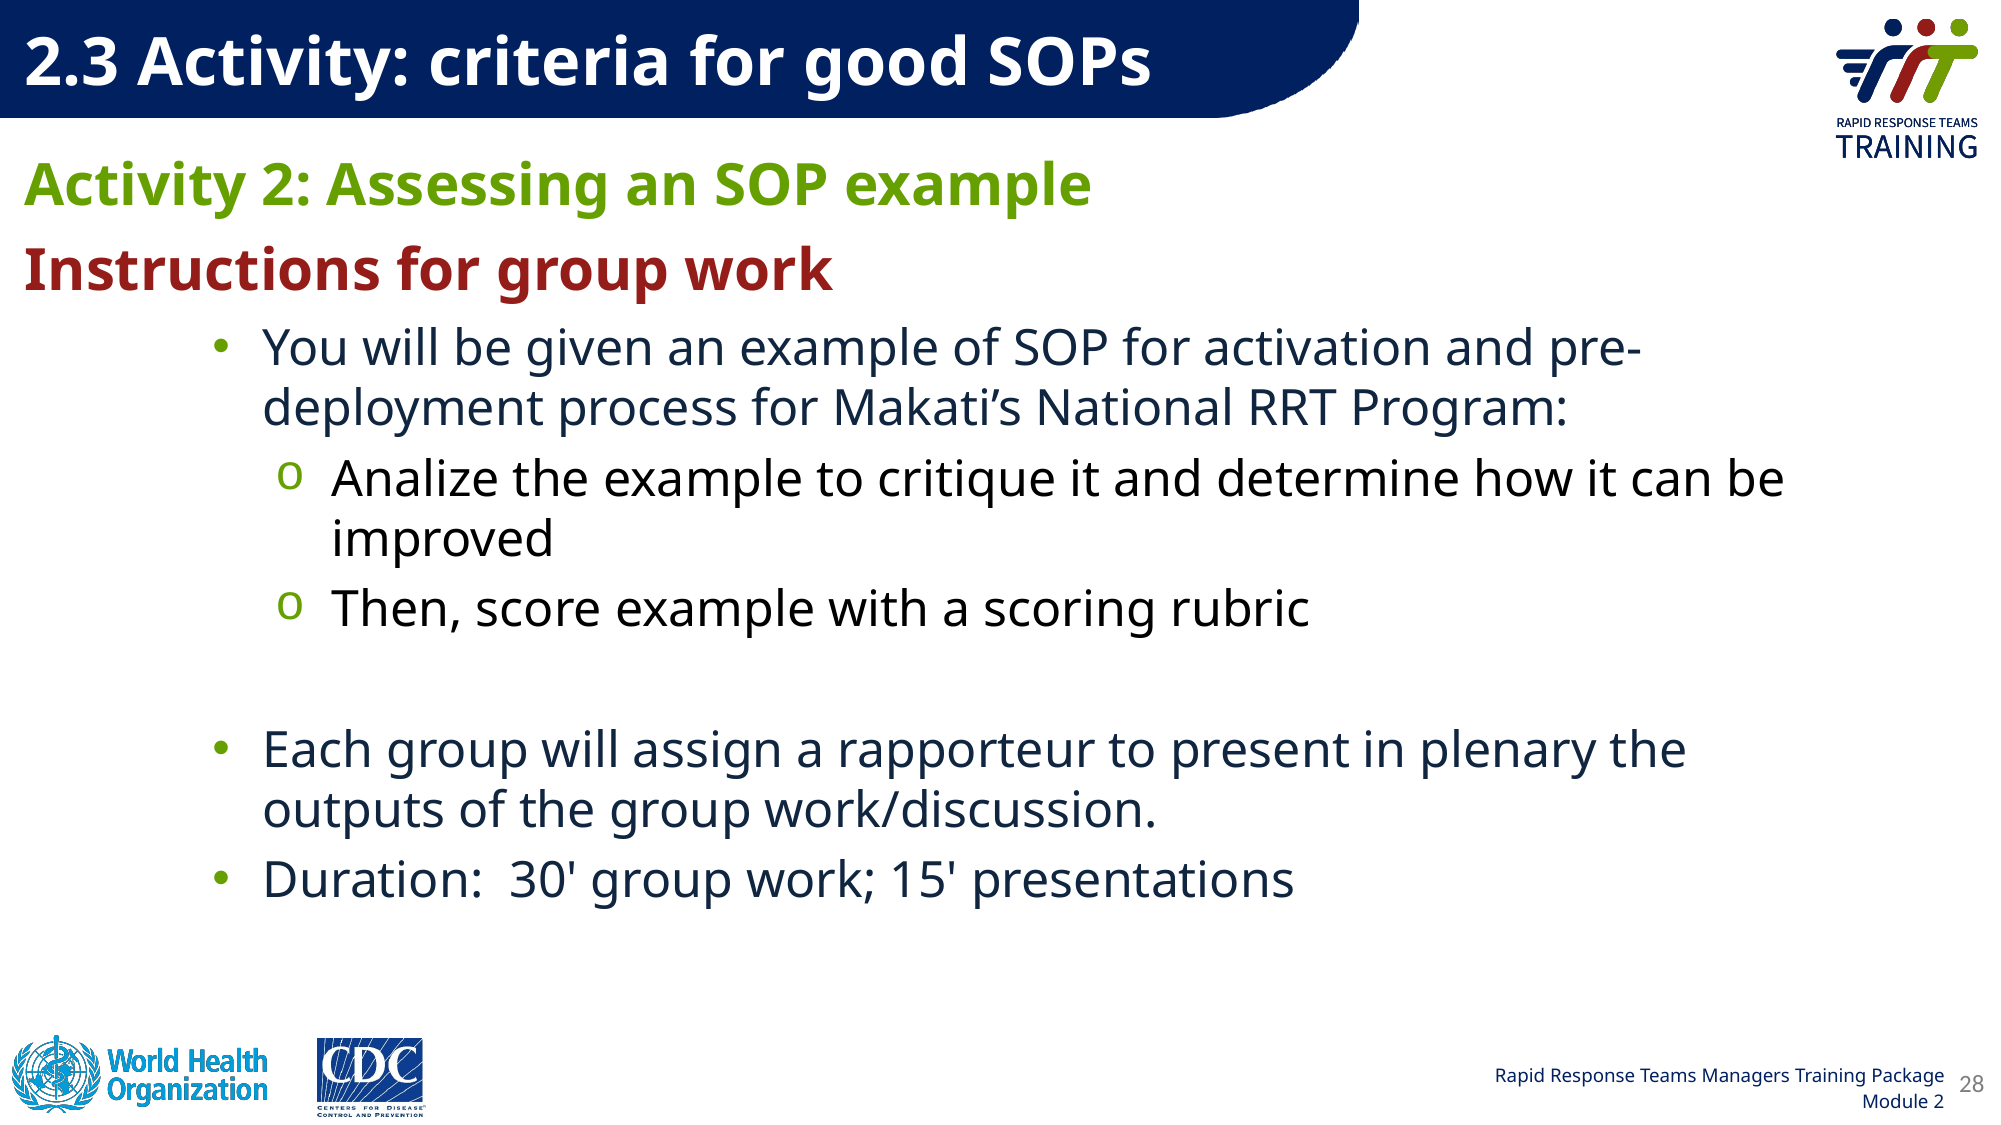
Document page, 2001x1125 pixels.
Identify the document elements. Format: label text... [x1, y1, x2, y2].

picture [34, 1054, 43, 1078]
text_box Activity 2: Assessing an SOP example [16, 122, 1250, 251]
picture [22, 1062, 26, 1077]
picture [12, 1083, 48, 1113]
picture [30, 1083, 37, 1091]
picture [50, 1108, 62, 1113]
picture [1835, 19, 1978, 167]
title Instructions for group work [17, 251, 872, 325]
picture [36, 1088, 78, 1105]
text_box You will be given an example of SOP for activation and pre-deployment process for Makati’s National RRT Program: Analize the example to critique it and determine how it can be improved Then, score example with a scoring rubric Each group will assign a rapporteur to present in plenary the outputs of the group work/discussion. Duration: 30' group work; 15' presentations [191, 257, 1884, 955]
picture [46, 1056, 54, 1062]
picture [24, 1054, 36, 1087]
slide_number 28 [1906, 1059, 2000, 1117]
picture [317, 1038, 426, 1117]
picture [0, 0, 1359, 118]
picture [71, 1053, 90, 1091]
text_box 2.3 Activity: criteria for good SOPs [17, 11, 1255, 107]
picture [59, 1035, 267, 1113]
picture [12, 1035, 54, 1068]
picture [40, 1062, 47, 1070]
